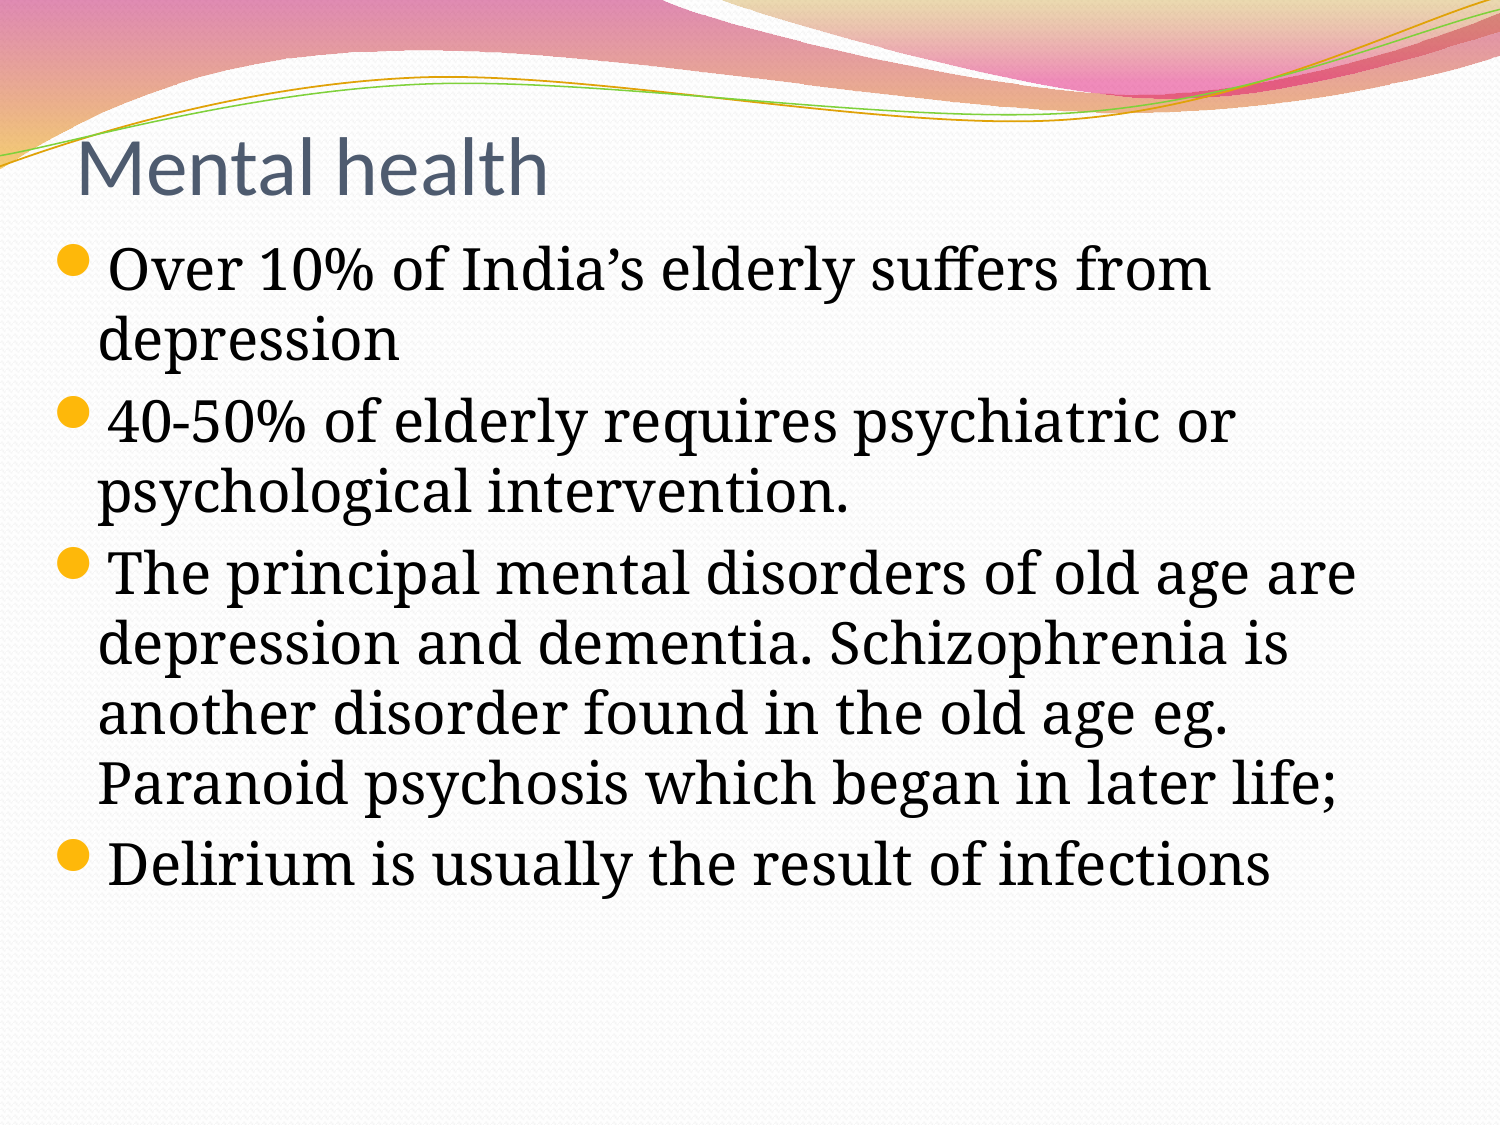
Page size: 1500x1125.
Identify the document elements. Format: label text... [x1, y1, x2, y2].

list Over 10% of India’s elderly suffers from depression 40-50% of elderly requires psychiatric or psychological intervention. The principal mental disorders of old age are depression and dementia. Schizophrenia is another disorder found in the old age eg. Paranoid psychosis which began in later life; Delirium is usually the result of infections [37, 224, 1463, 813]
title Mental health [74, 24, 1426, 213]
